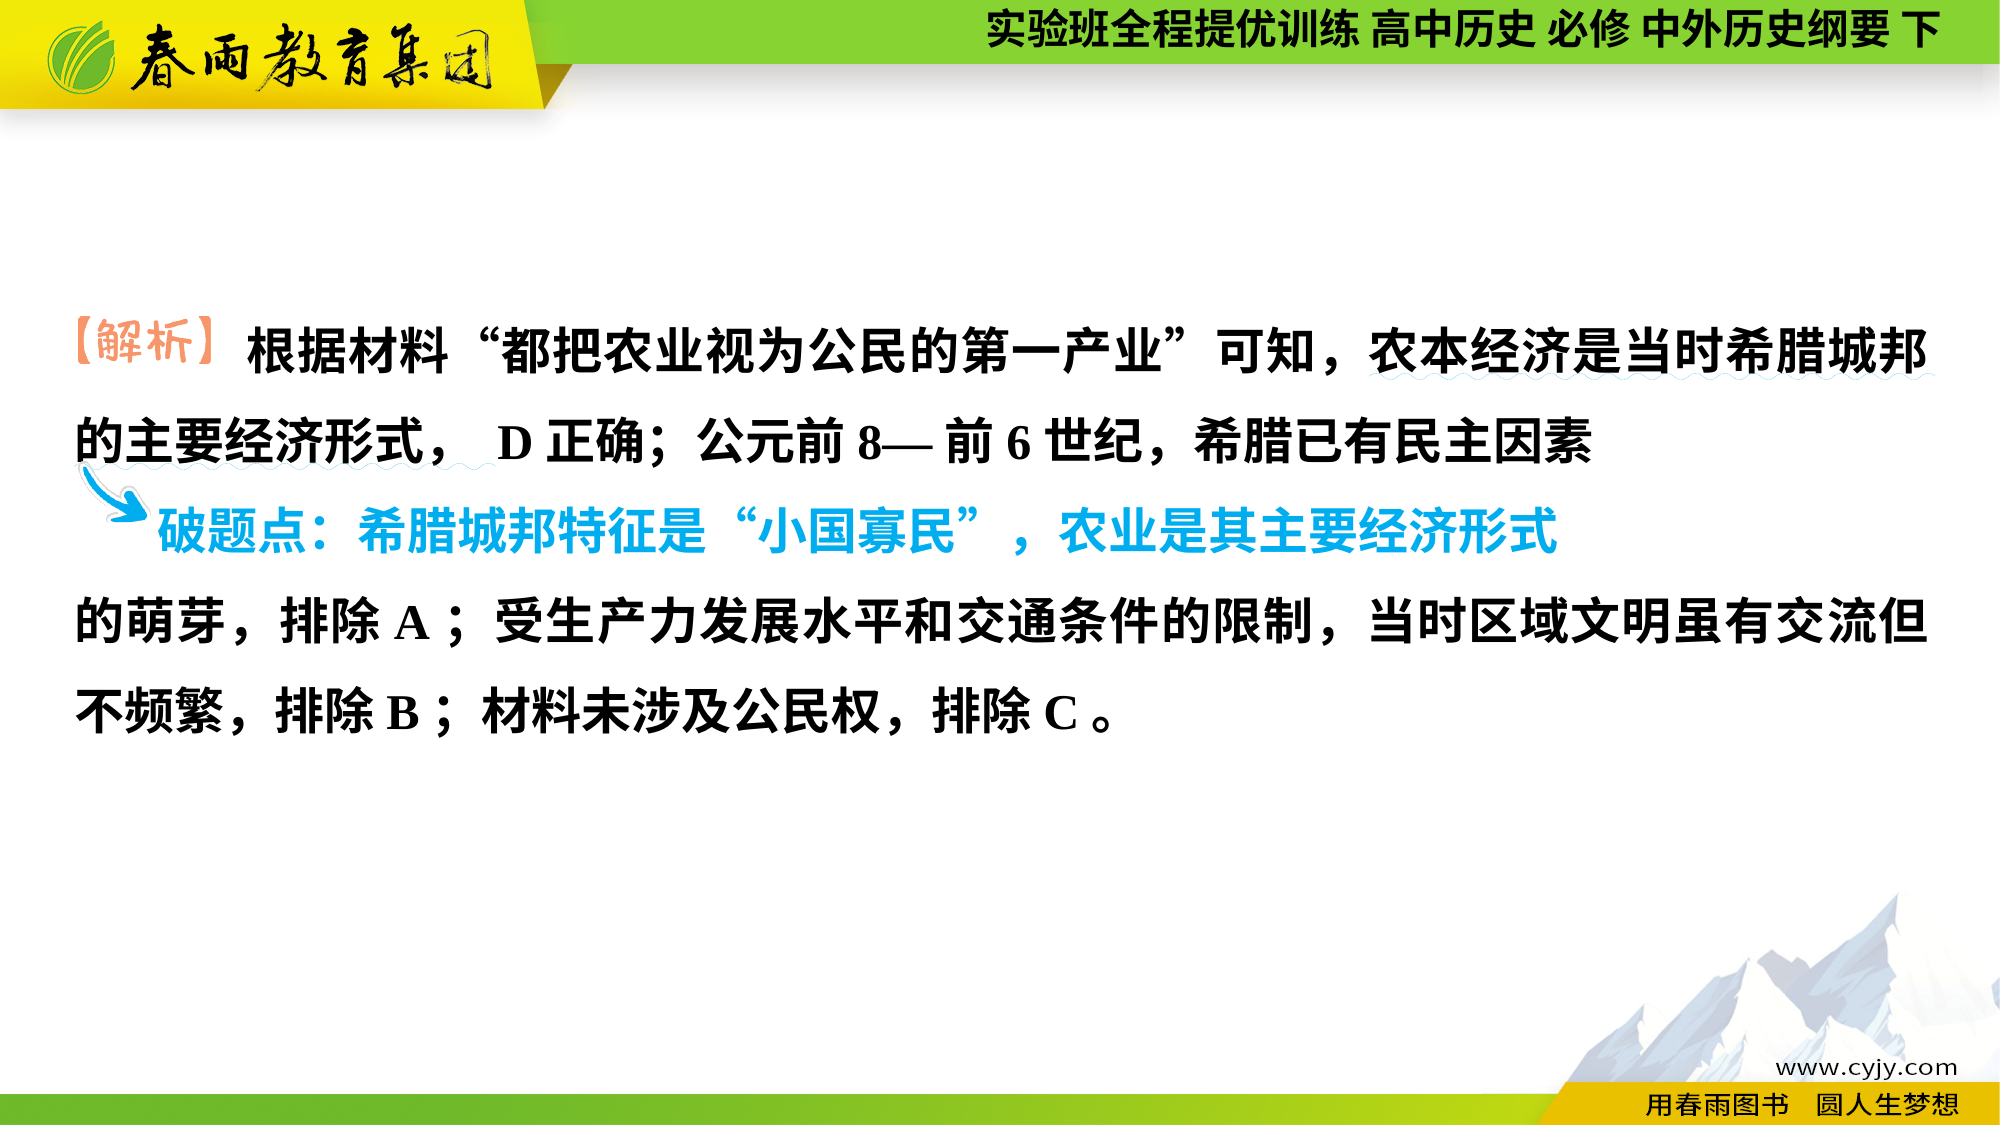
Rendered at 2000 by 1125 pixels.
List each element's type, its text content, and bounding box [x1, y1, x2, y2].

list 根据材料“都把农业视为公民的第一产业”可知，农本经济是当时希腊城邦的主要经济形式， D正确；公元前8—前6世纪，希腊已有民主因素 破题点：希腊城邦特征是“小国寡民”，农业是其主要经济形式 的萌芽，排除A；受生产力发展水平和交通条件的限制，当时区域文明虽有交流但不频繁，排除B；材料未涉及公民权，排除C。 [59, 281, 1944, 740]
picture [0, 0, 2000, 1125]
